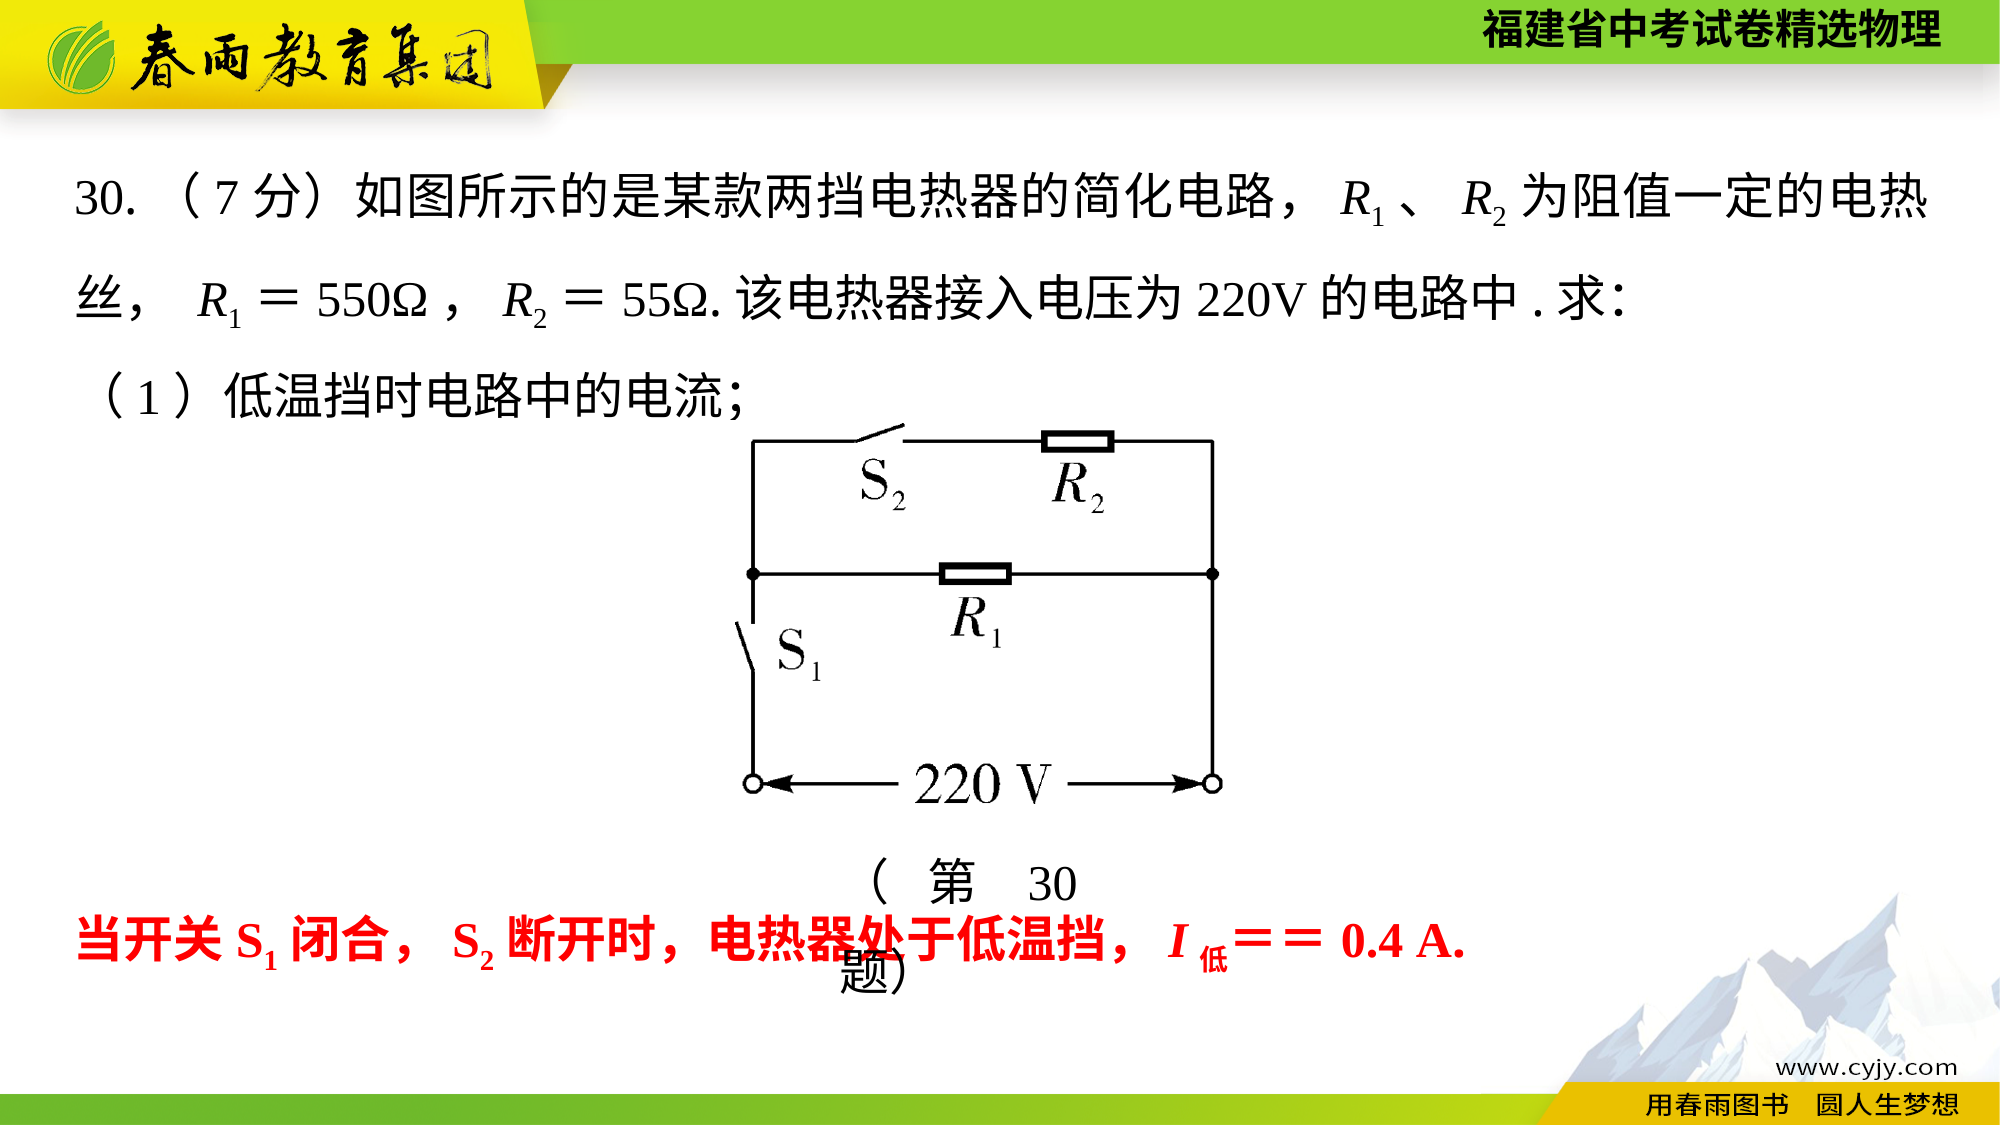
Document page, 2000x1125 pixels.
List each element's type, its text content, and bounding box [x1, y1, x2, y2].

list 30.（7分）如图所示的是某款两挡电热器的简化电路，R1、R2为阻值一定的电热丝， R1＝550Ω，R2＝55Ω.该电热器接入电压为220V的电路中.求： （1）低温挡时电路中的电流； [59, 122, 1944, 399]
text_box （第30题） [824, 818, 1105, 919]
picture [0, 0, 2000, 1125]
